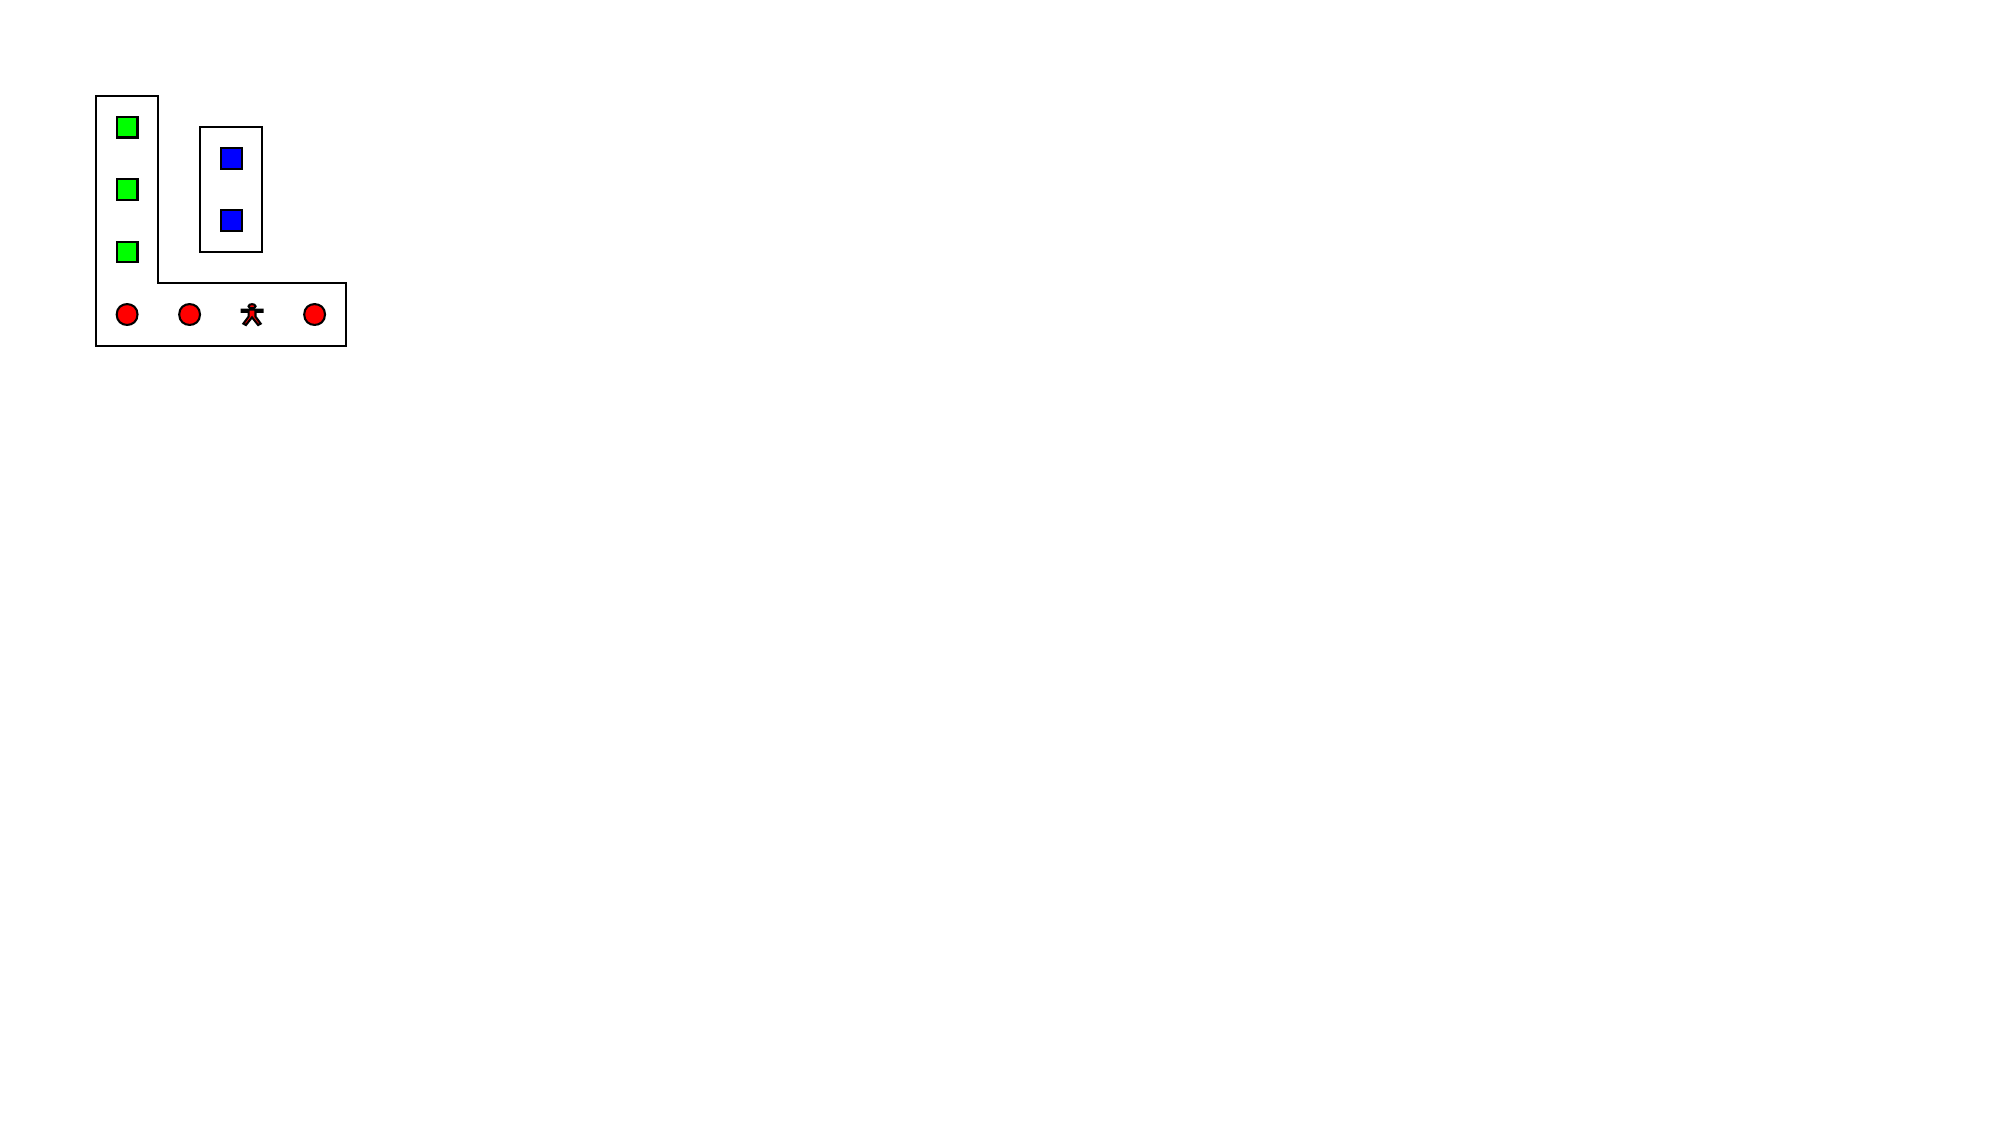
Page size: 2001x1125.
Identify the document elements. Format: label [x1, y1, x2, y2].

text_box [220, 147, 242, 169]
text_box [74, 74, 367, 367]
text_box [220, 210, 242, 232]
text_box [199, 127, 263, 253]
text_box [95, 95, 346, 346]
